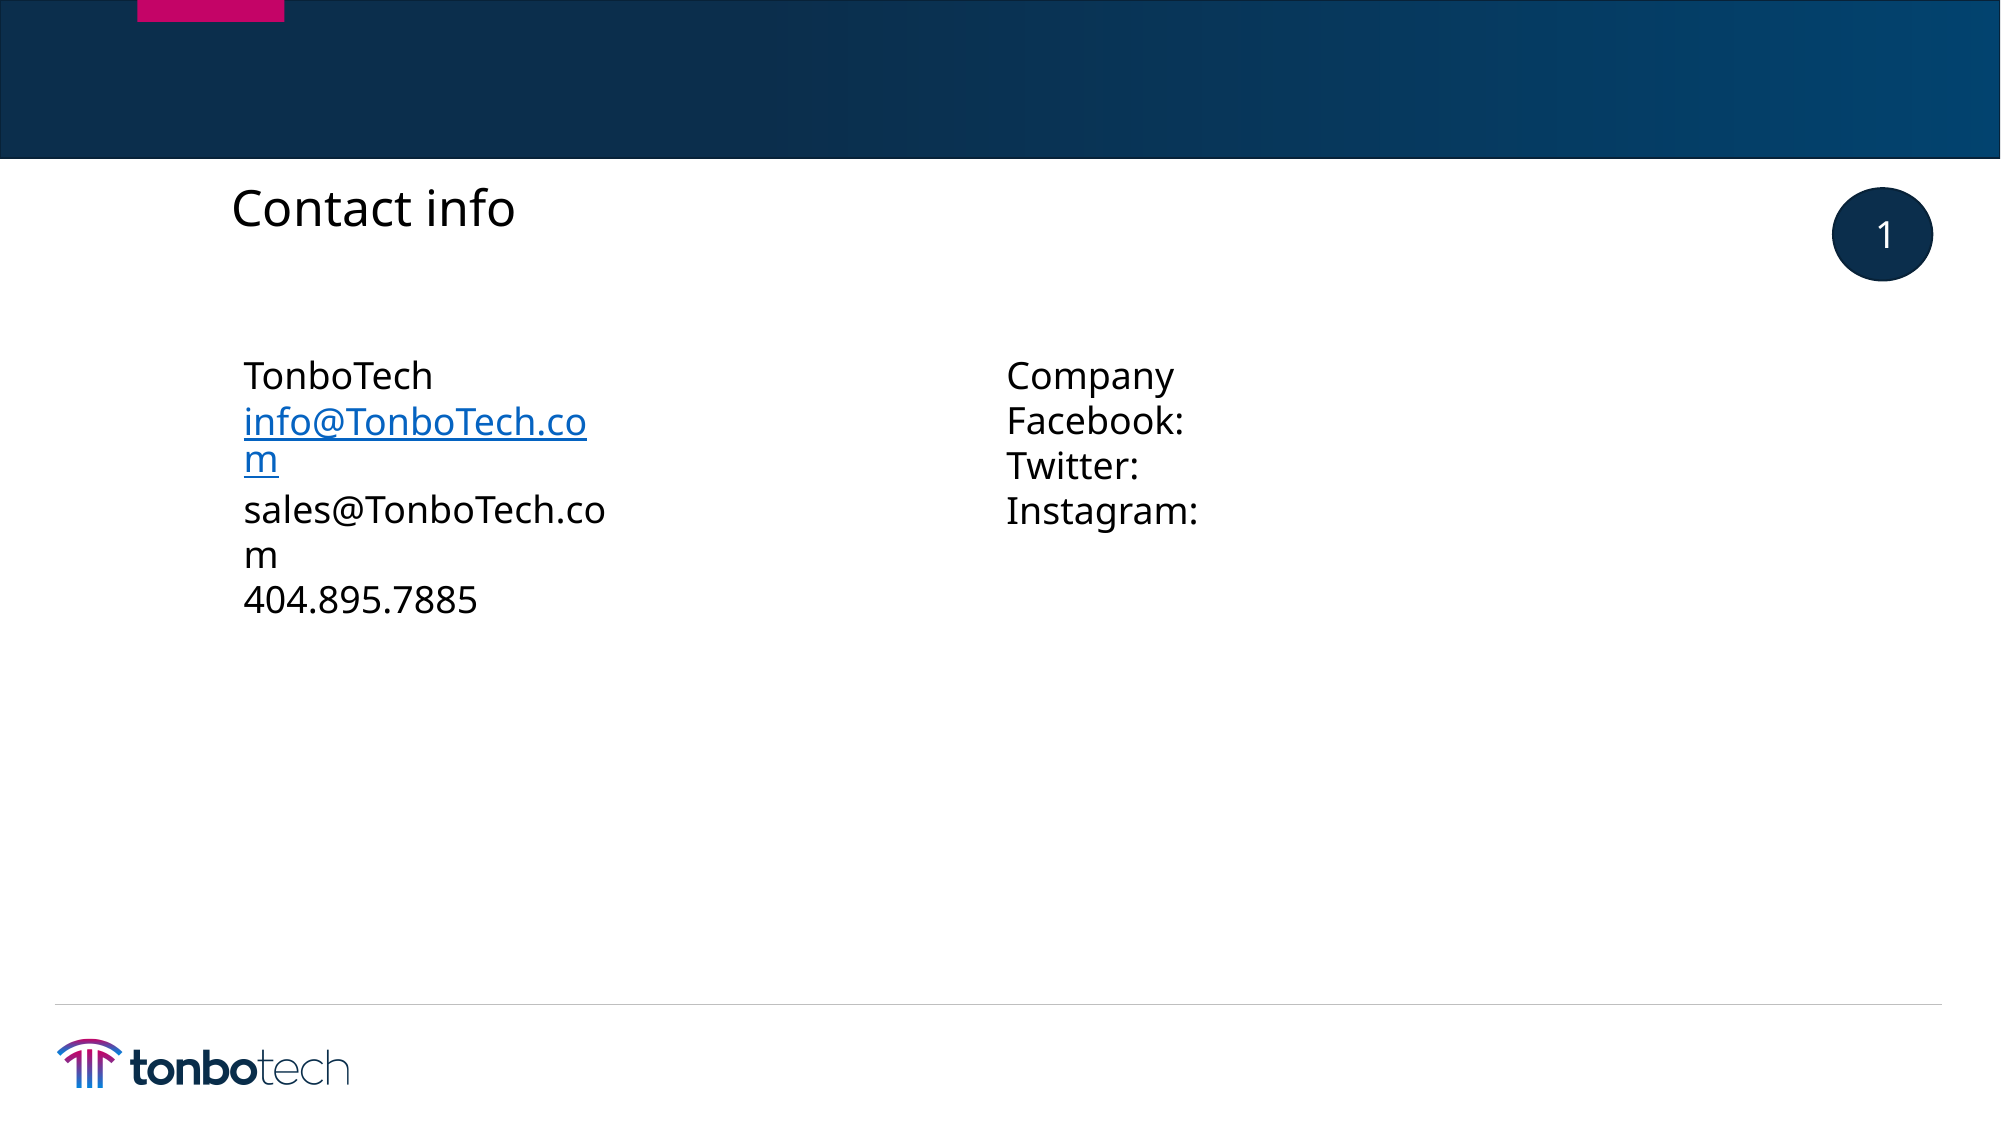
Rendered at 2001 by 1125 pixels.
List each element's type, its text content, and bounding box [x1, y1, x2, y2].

title Contact info [216, 158, 1942, 262]
text_box [1831, 187, 1934, 282]
text_box Company Facebook: Twitter: Instagram: [991, 299, 1626, 585]
text_box 1 [1860, 204, 1905, 264]
text_box TonboTech info@TonboTech.com sales@TonboTech.com 404.895.7885 [228, 345, 635, 591]
picture [54, 1034, 352, 1094]
